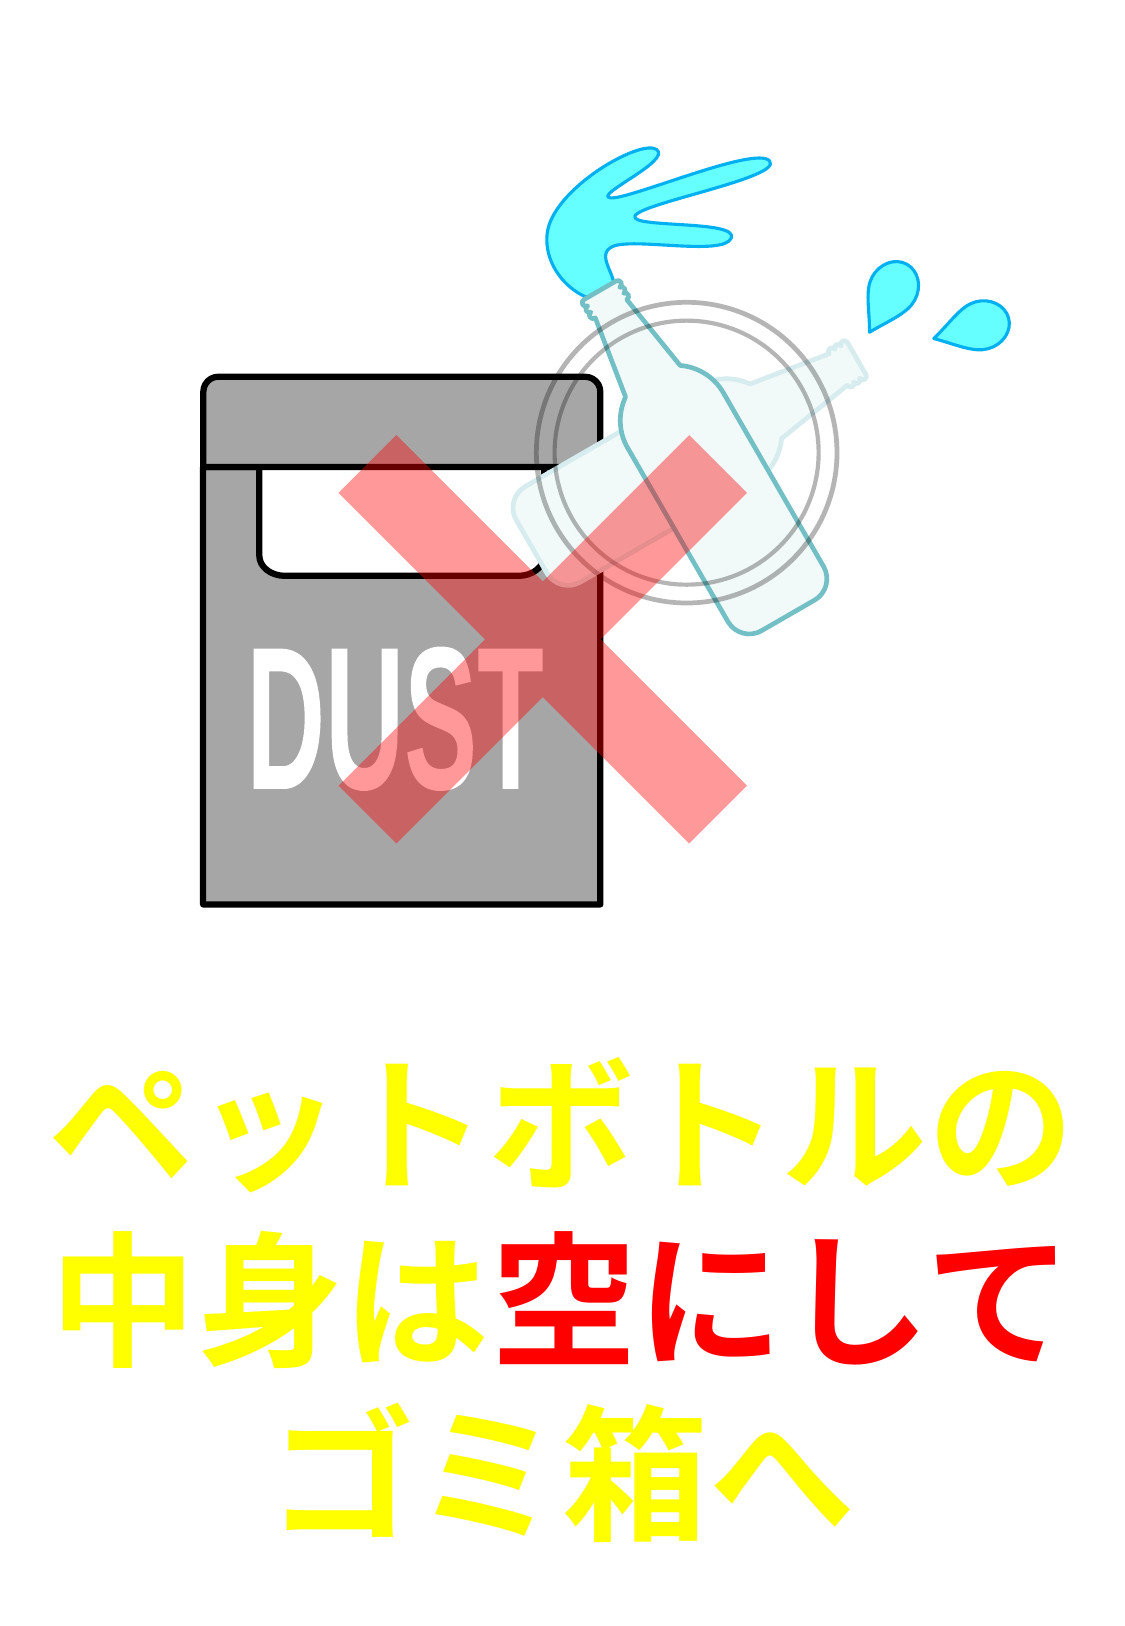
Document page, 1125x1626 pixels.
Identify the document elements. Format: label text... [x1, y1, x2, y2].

text_box ペットボトルの 中身は空にして ゴミ箱へ [0, 1026, 1125, 1567]
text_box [202, 147, 1011, 977]
